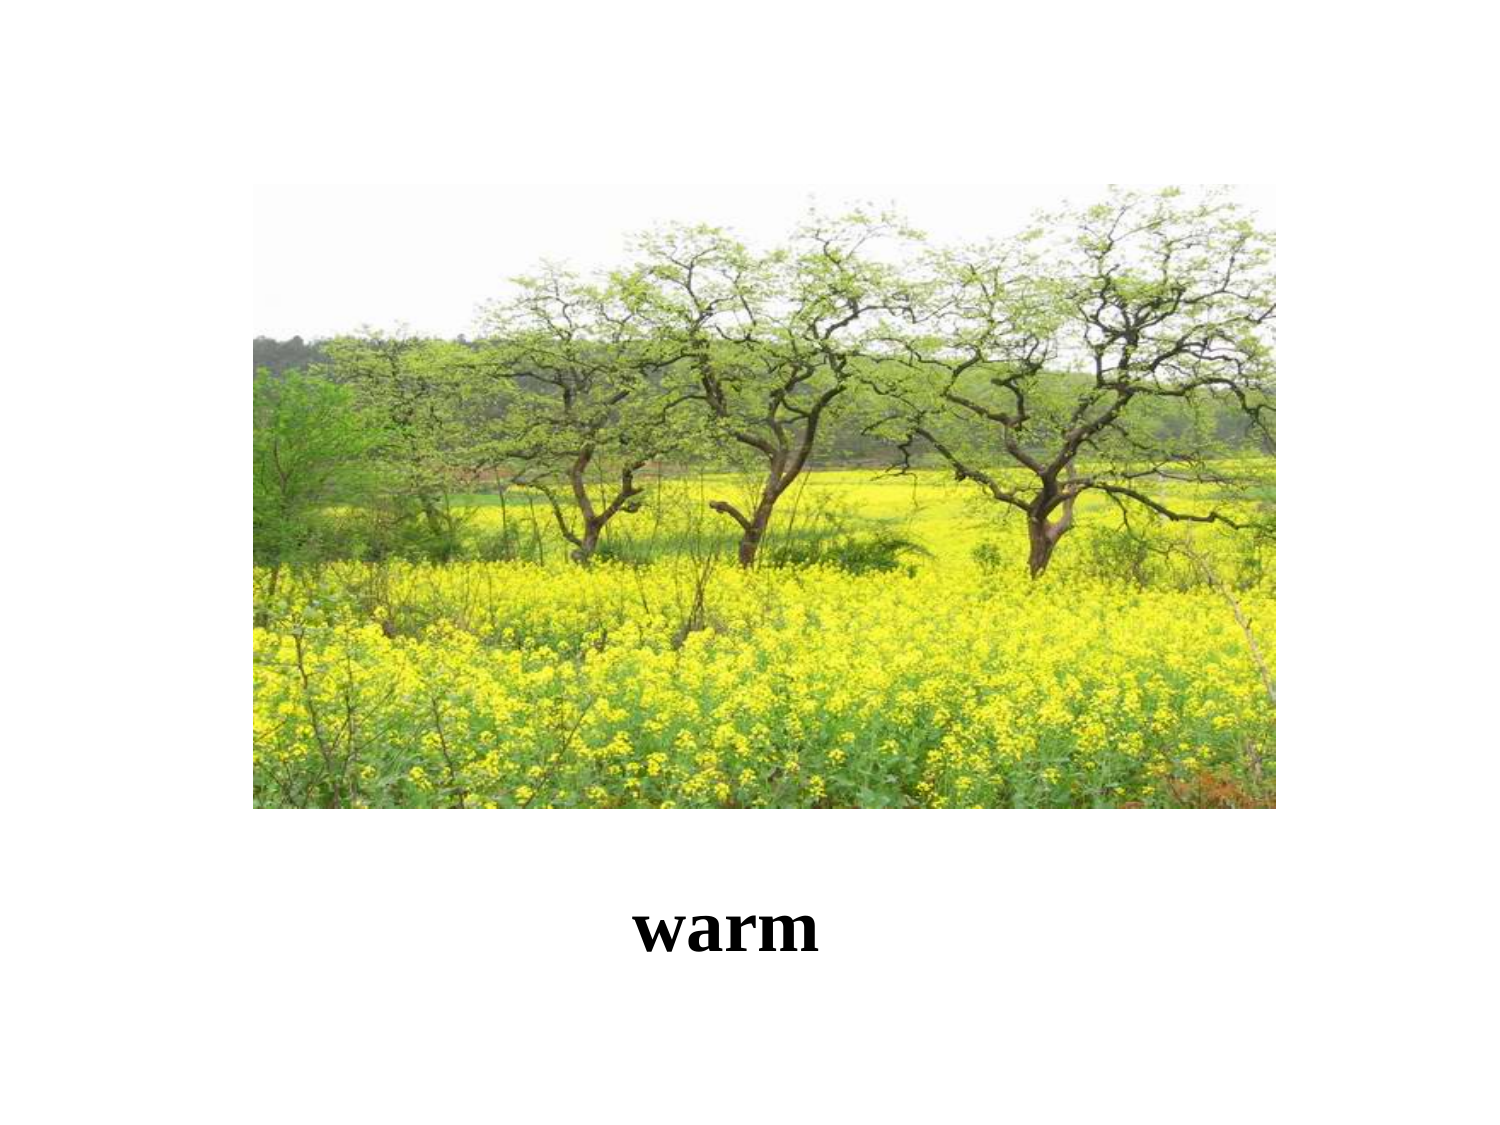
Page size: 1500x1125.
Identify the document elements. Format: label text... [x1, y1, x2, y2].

text_box warm [584, 869, 869, 975]
picture [253, 184, 1276, 810]
